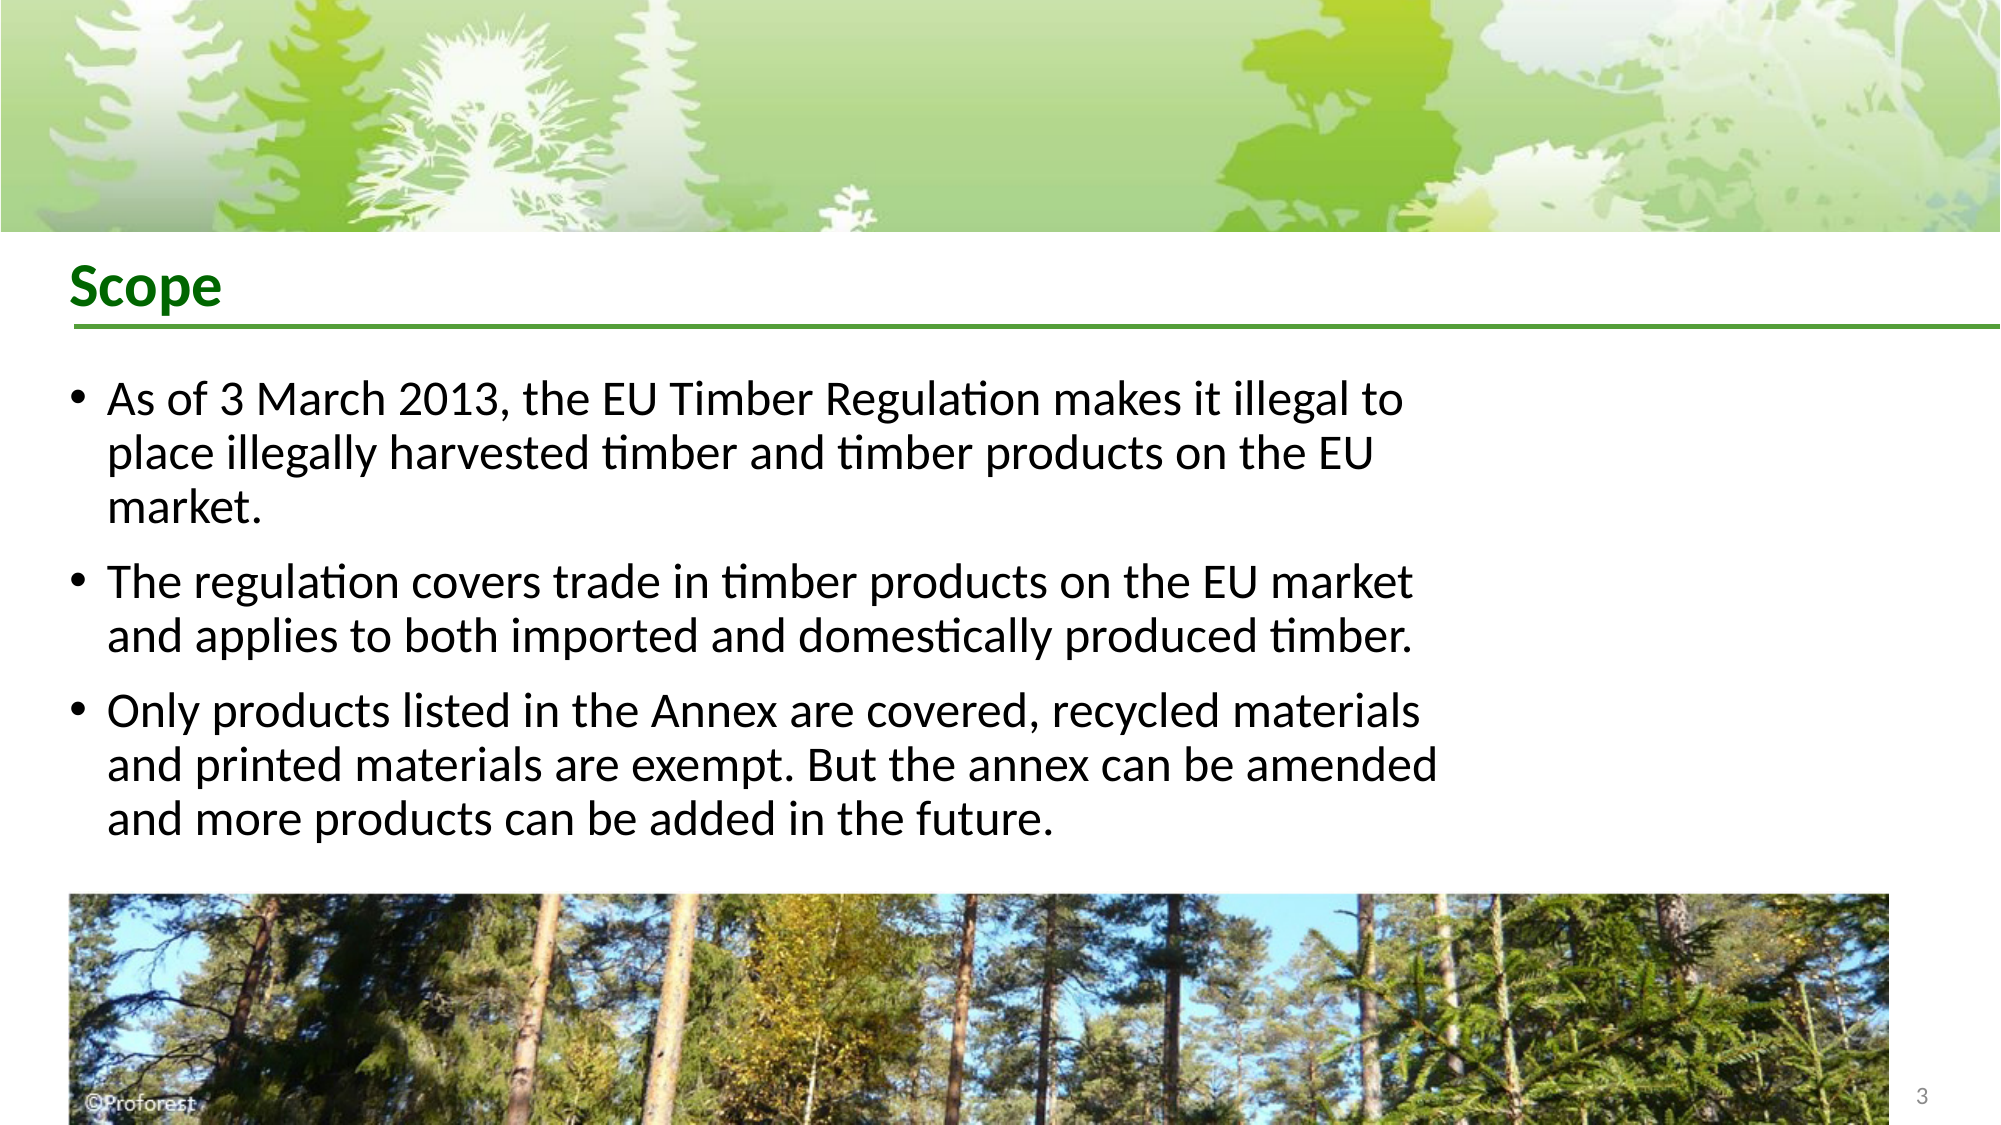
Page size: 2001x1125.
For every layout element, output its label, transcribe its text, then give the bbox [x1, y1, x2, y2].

slide_number 3 [1889, 1065, 1944, 1125]
picture [0, 0, 2000, 232]
picture [68, 891, 1889, 1125]
list As of 3 March 2013, the EU Timber Regulation makes it illegal to place illegally harvested timber and timber products on the EU market. The regulation covers trade in timber products on the EU market and applies to both imported and domestically produced timber. Only products listed in the Annex are covered, recycled materials and printed materials are exempt. But the annex can be amended and more products can be added in the future. [54, 365, 1480, 1108]
title Scope [54, 193, 1405, 365]
